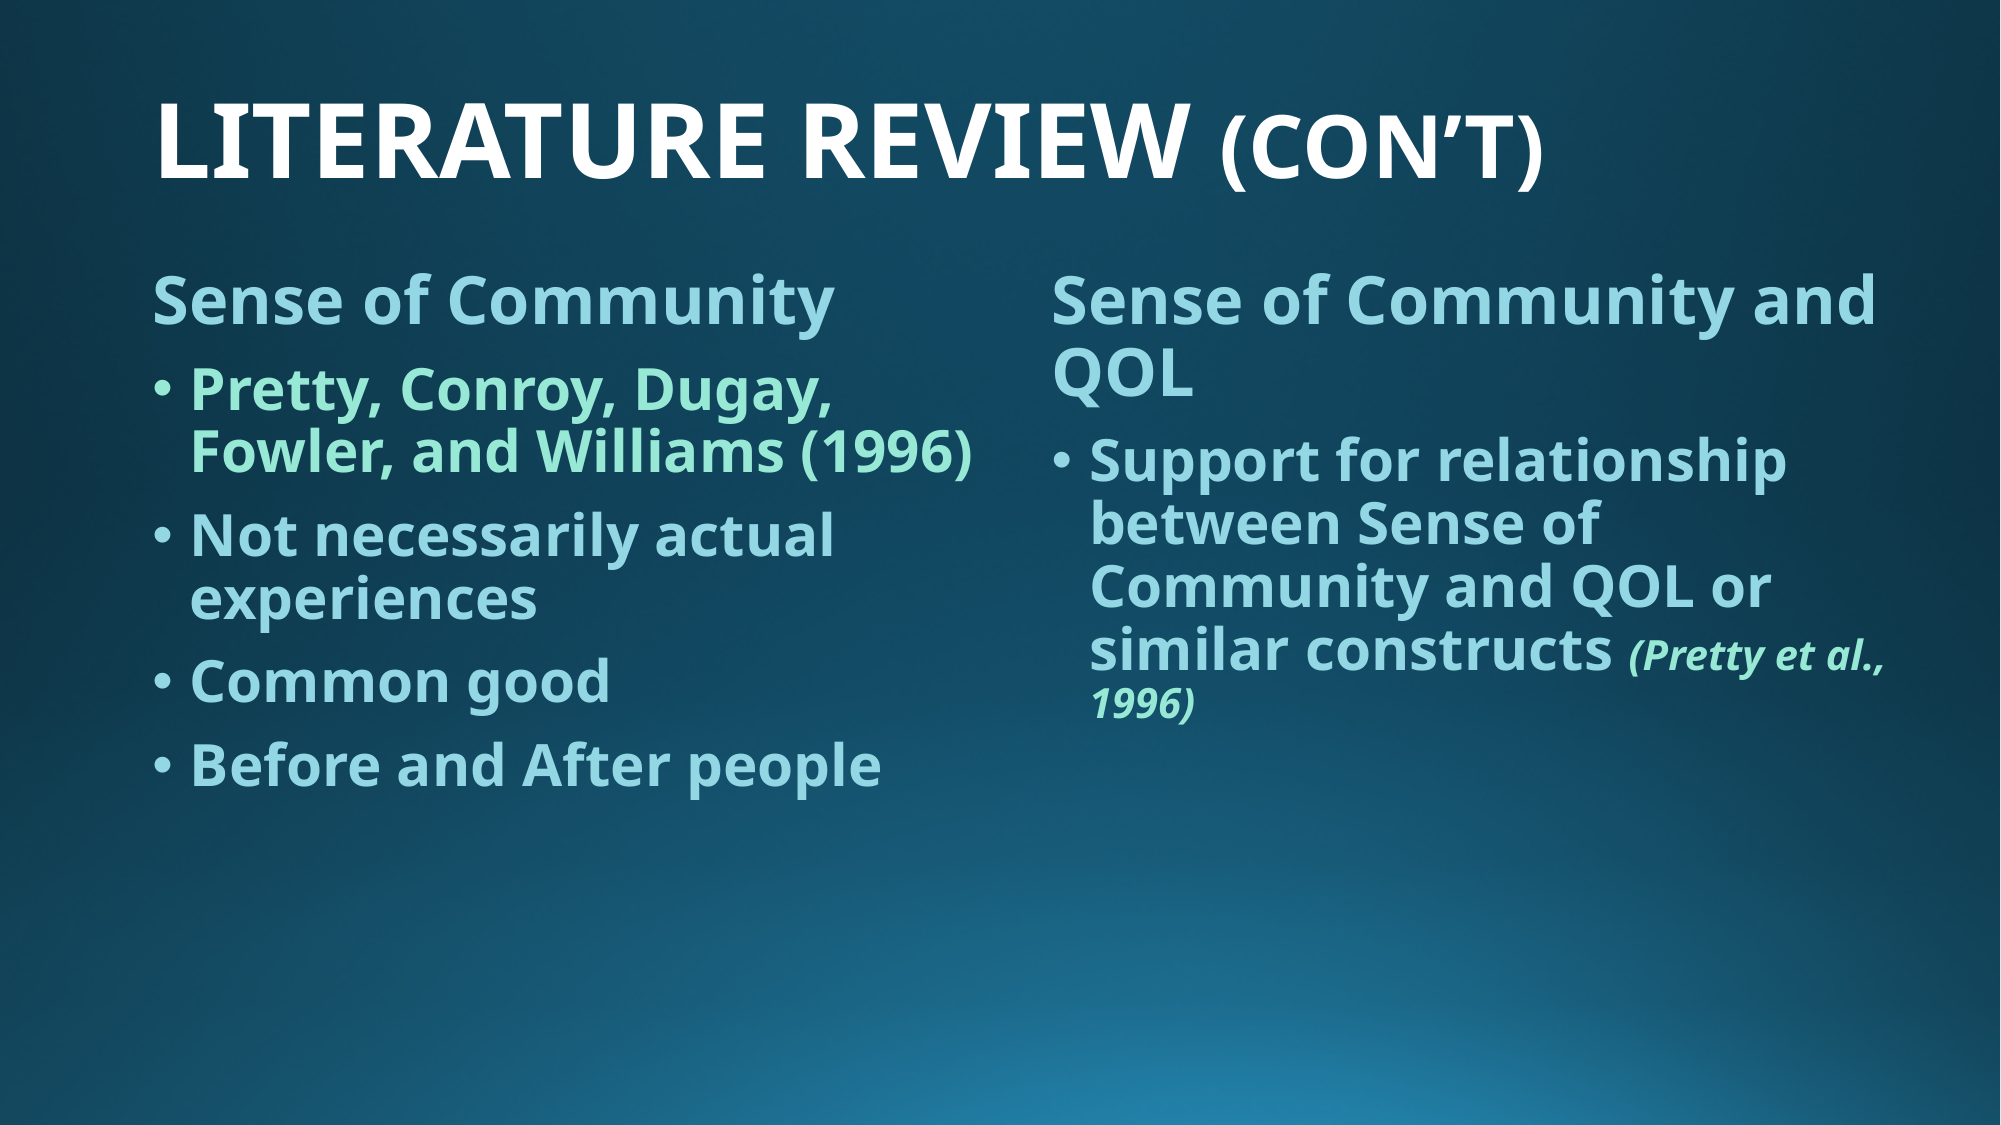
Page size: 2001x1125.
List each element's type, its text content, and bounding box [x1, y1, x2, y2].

title LITERATURE REVIEW (CON’T) [137, 59, 1863, 230]
picture [0, 0, 2001, 1125]
list Sense of Community and QOL Support for relationship between Sense of Community and QOL or similar constructs (Pretty et al., 1996) [1036, 259, 1908, 1066]
list Sense of Community Pretty, Conroy, Dugay, Fowler, and Williams (1996) Not necessarily actual experiences Common good Before and After people [137, 259, 1009, 1044]
